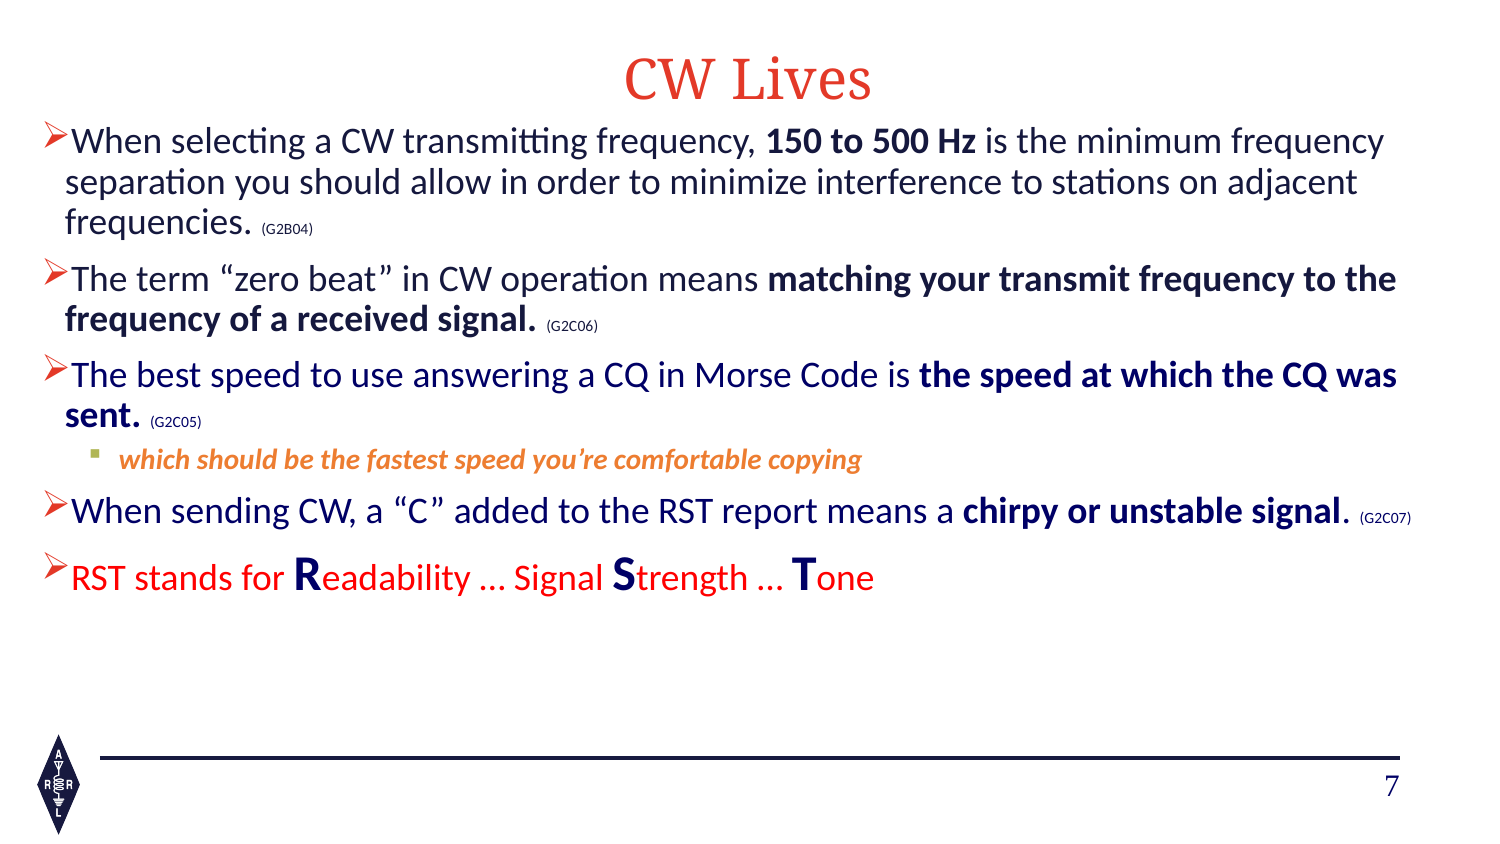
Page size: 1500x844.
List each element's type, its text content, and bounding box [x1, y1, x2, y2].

slide_number 7 [1302, 761, 1400, 807]
title CW Lives [101, 44, 1395, 115]
list When selecting a CW transmitting frequency, 150 to 500 Hz is the minimum frequency separation you should allow in order to minimize interference to stations on adjacent frequencies. (G2B04) The term “zero beat” in CW operation means matching your transmit frequency to the frequency of a received signal. (G2C06) The best speed to use answering a CQ in Morse Code is the speed at which the CQ was sent. (G2C05) which should be the fastest speed you’re comfortable copying When sending CW, a “C” added to the RST report means a chirpy or unstable signal. (G2C07) RST stands for Readability … Signal Strength … Tone [41, 115, 1425, 728]
picture [37, 734, 80, 835]
